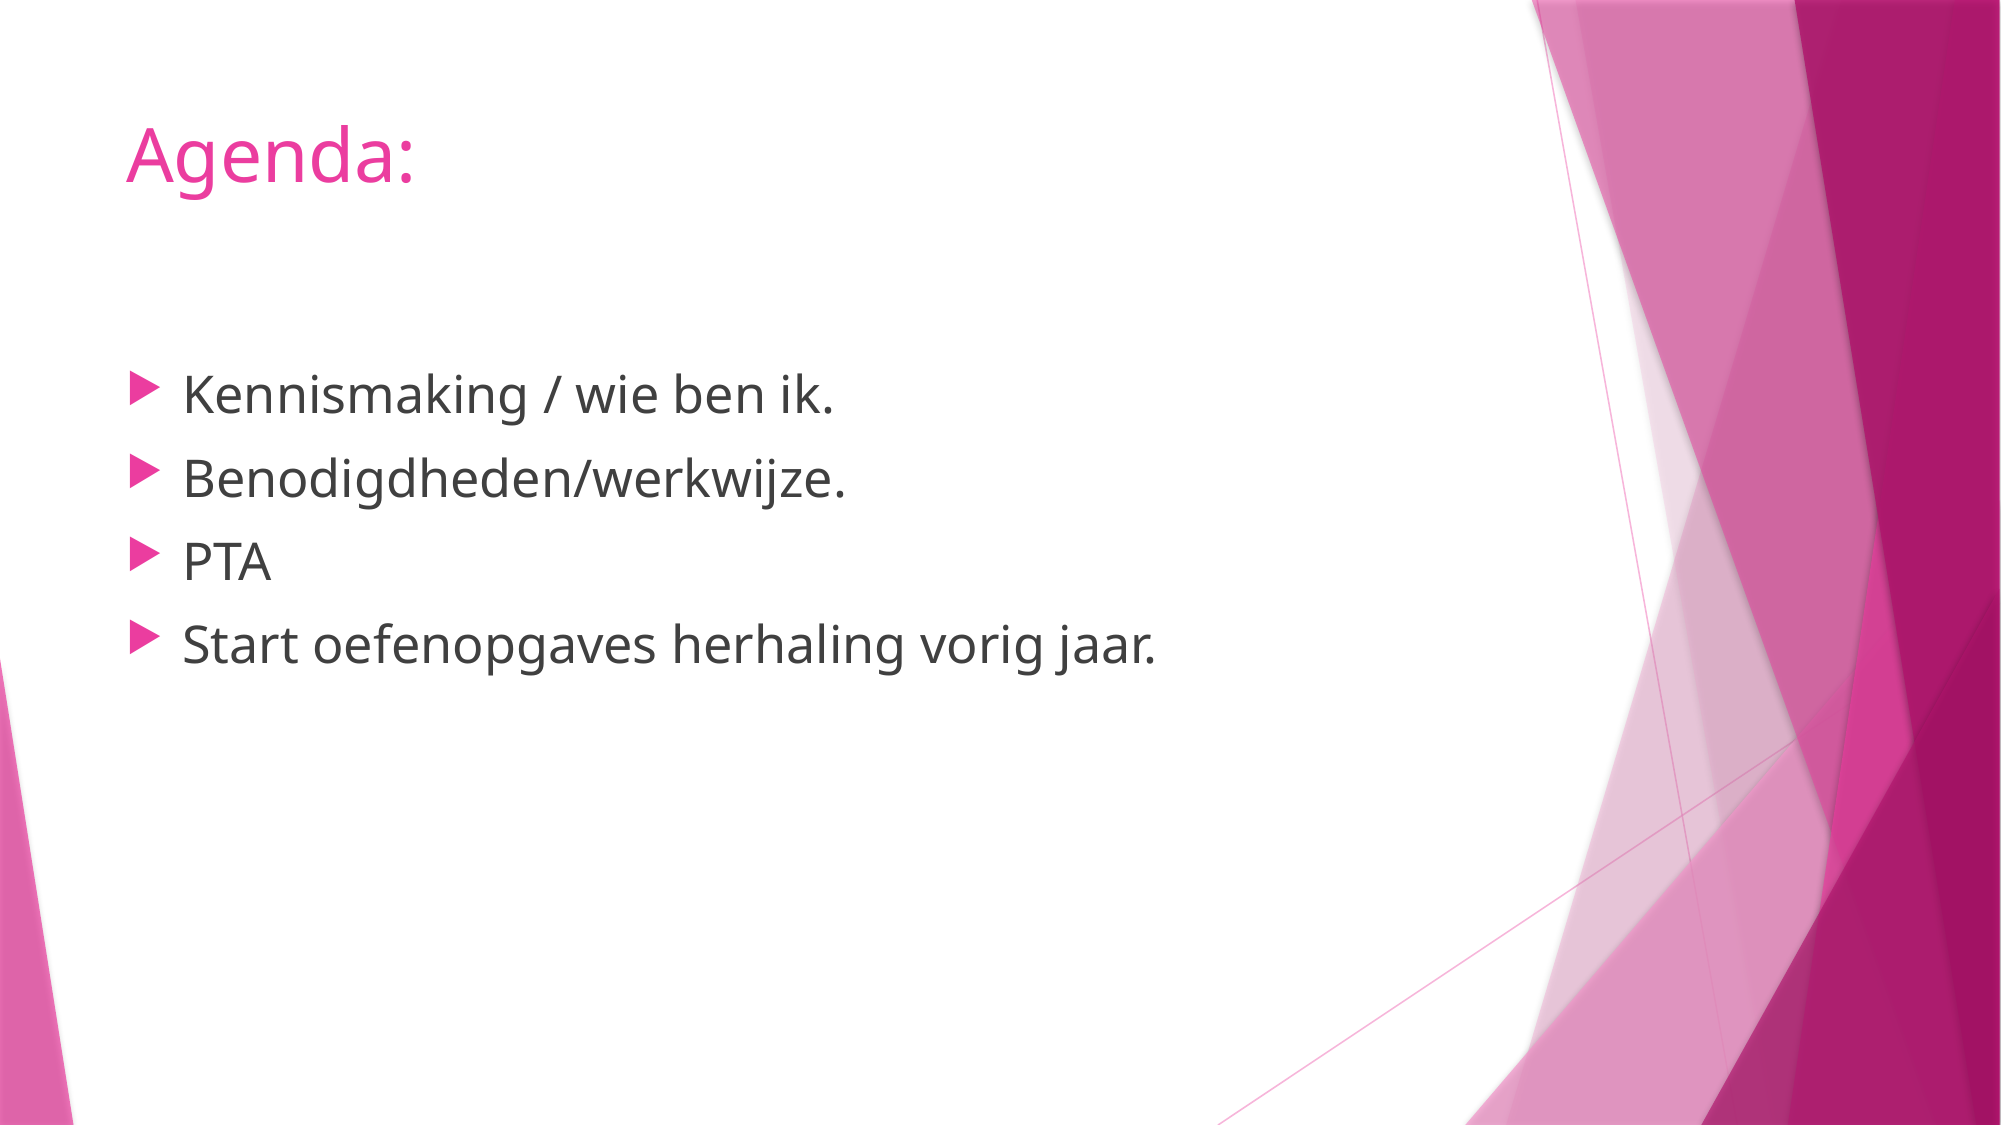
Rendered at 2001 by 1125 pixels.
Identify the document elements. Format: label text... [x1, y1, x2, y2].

title Agenda: [111, 99, 1522, 317]
list Kennismaking / wie ben ik. Benodigdheden/werkwijze. PTA Start oefenopgaves herhaling vorig jaar. [111, 354, 1522, 992]
